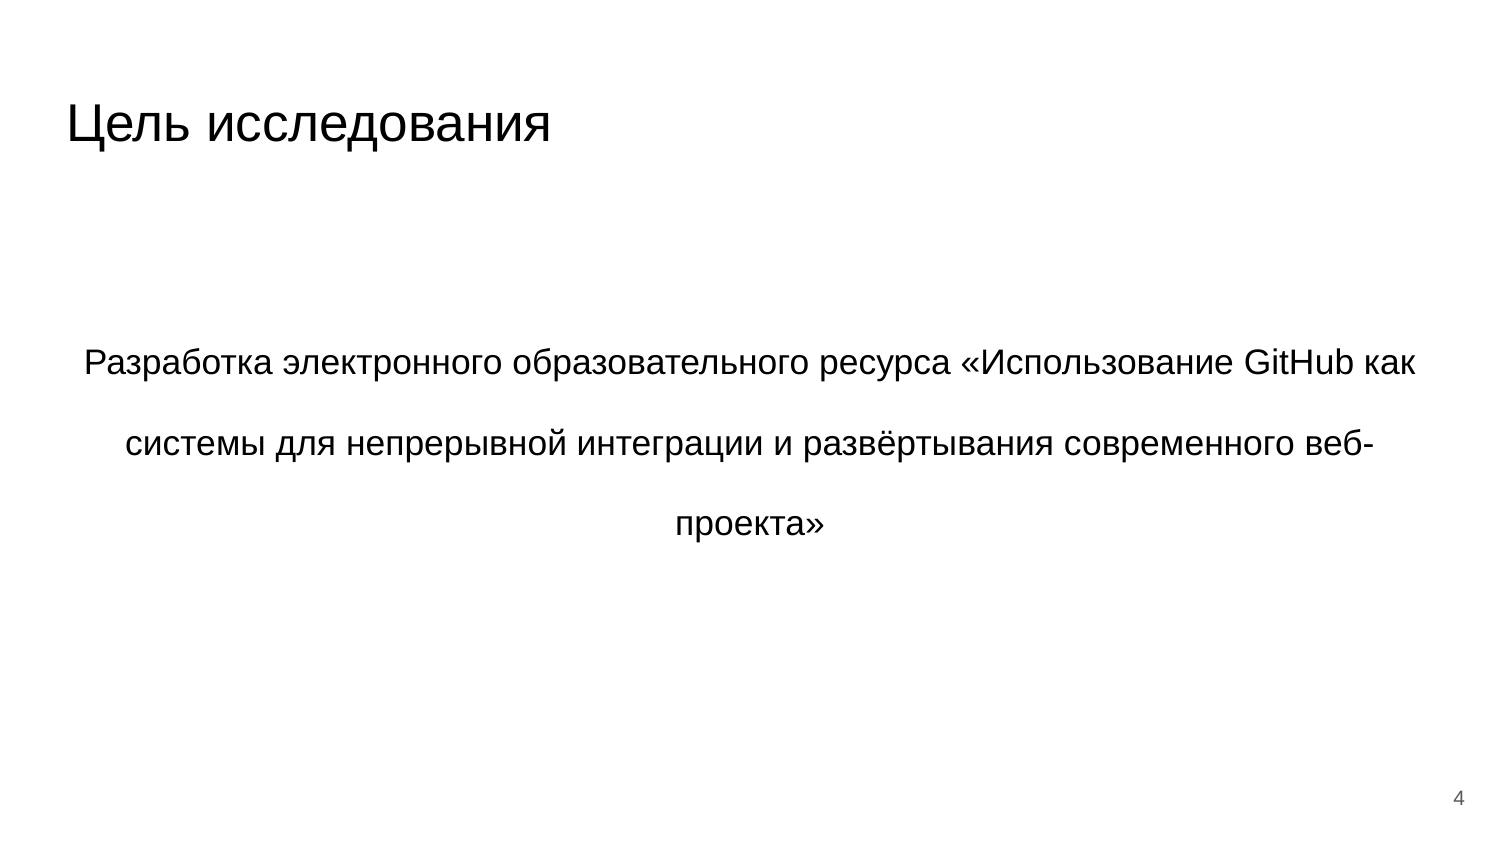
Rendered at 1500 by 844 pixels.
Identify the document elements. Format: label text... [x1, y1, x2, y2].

title Цель исследования [51, 72, 1449, 167]
slide_number ‹#› [1389, 764, 1480, 830]
list Разработка электронного образовательного ресурса «Использование GitHub как системы для непрерывной интеграции и развёртывания современного веб-проекта» [51, 284, 1449, 560]
